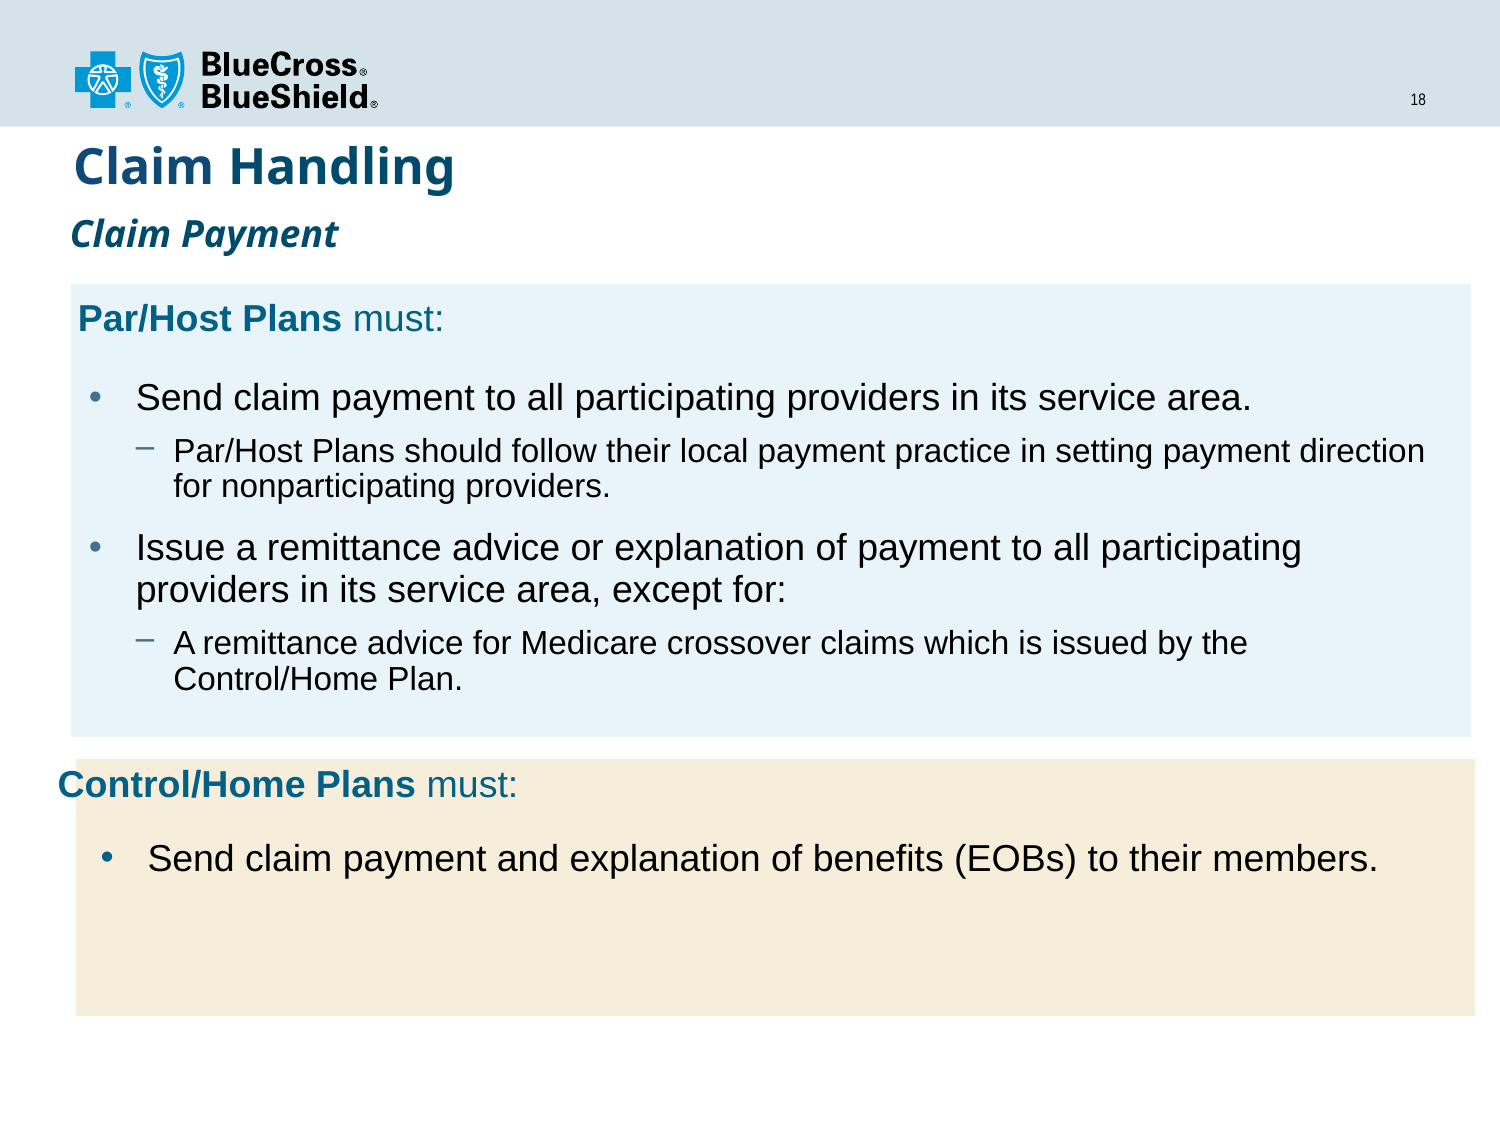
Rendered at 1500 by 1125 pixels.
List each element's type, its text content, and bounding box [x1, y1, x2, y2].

text_box [72, 755, 1480, 1021]
title Claim Handling [73, 131, 1424, 244]
text_box Control/Home Plans must: [57, 763, 590, 814]
text_box Send claim payment to all participating providers in its service area. Par/Host Plans should follow their local payment practice in setting payment direction for nonparticipating providers. Issue a remittance advice or explanation of payment to all participating providers in its service area, except for: A remittance advice for Medicare crossover claims which is issued by the Control/Home Plan. [74, 302, 1450, 637]
picture [178, 101, 185, 109]
text_box [67, 280, 1475, 741]
text_box Par/Host Plans must: [63, 289, 74, 373]
picture [124, 101, 131, 109]
text_box Send claim payment and explanation of benefits (EOBs) to their members. [100, 833, 1444, 886]
list Claim Payment [69, 210, 1420, 323]
